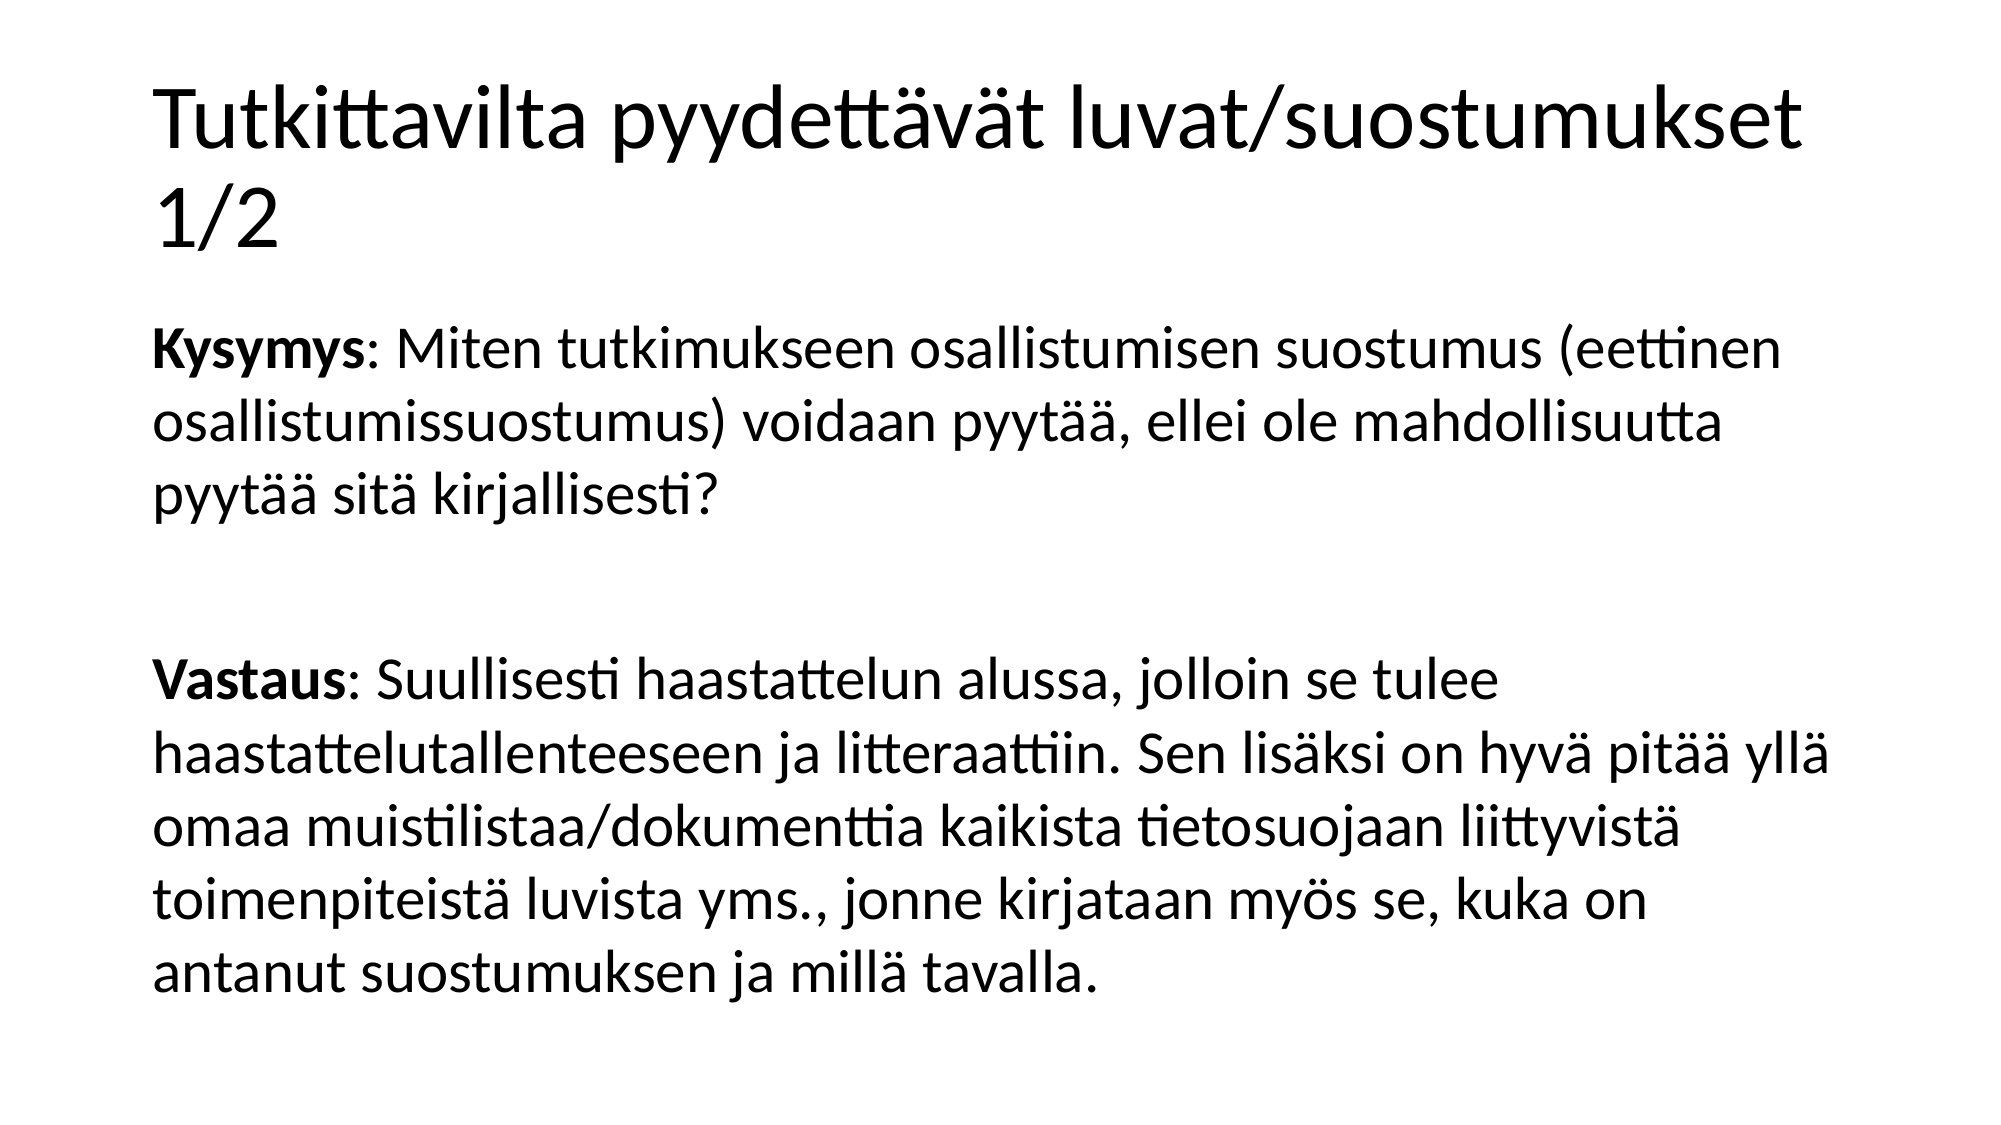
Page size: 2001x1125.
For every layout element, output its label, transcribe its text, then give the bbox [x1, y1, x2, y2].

title Tutkittavilta pyydettävät luvat/suostumukset 1/2 [137, 59, 1863, 278]
list Kysymys: Miten tutkimukseen osallistumisen suostumus (eettinen osallistumissuostumus) voidaan pyytää, ellei ole mahdollisuutta pyytää sitä kirjallisesti? Vastaus: Suullisesti haastattelun alussa, jolloin se tulee haastattelutallenteeseen ja litteraattiin. Sen lisäksi on hyvä pitää yllä omaa muistilistaa/dokumenttia kaikista tietosuojaan liittyvistä toimenpiteistä luvista yms., jonne kirjataan myös se, kuka on antanut suostumuksen ja millä tavalla. [137, 299, 1863, 1014]
